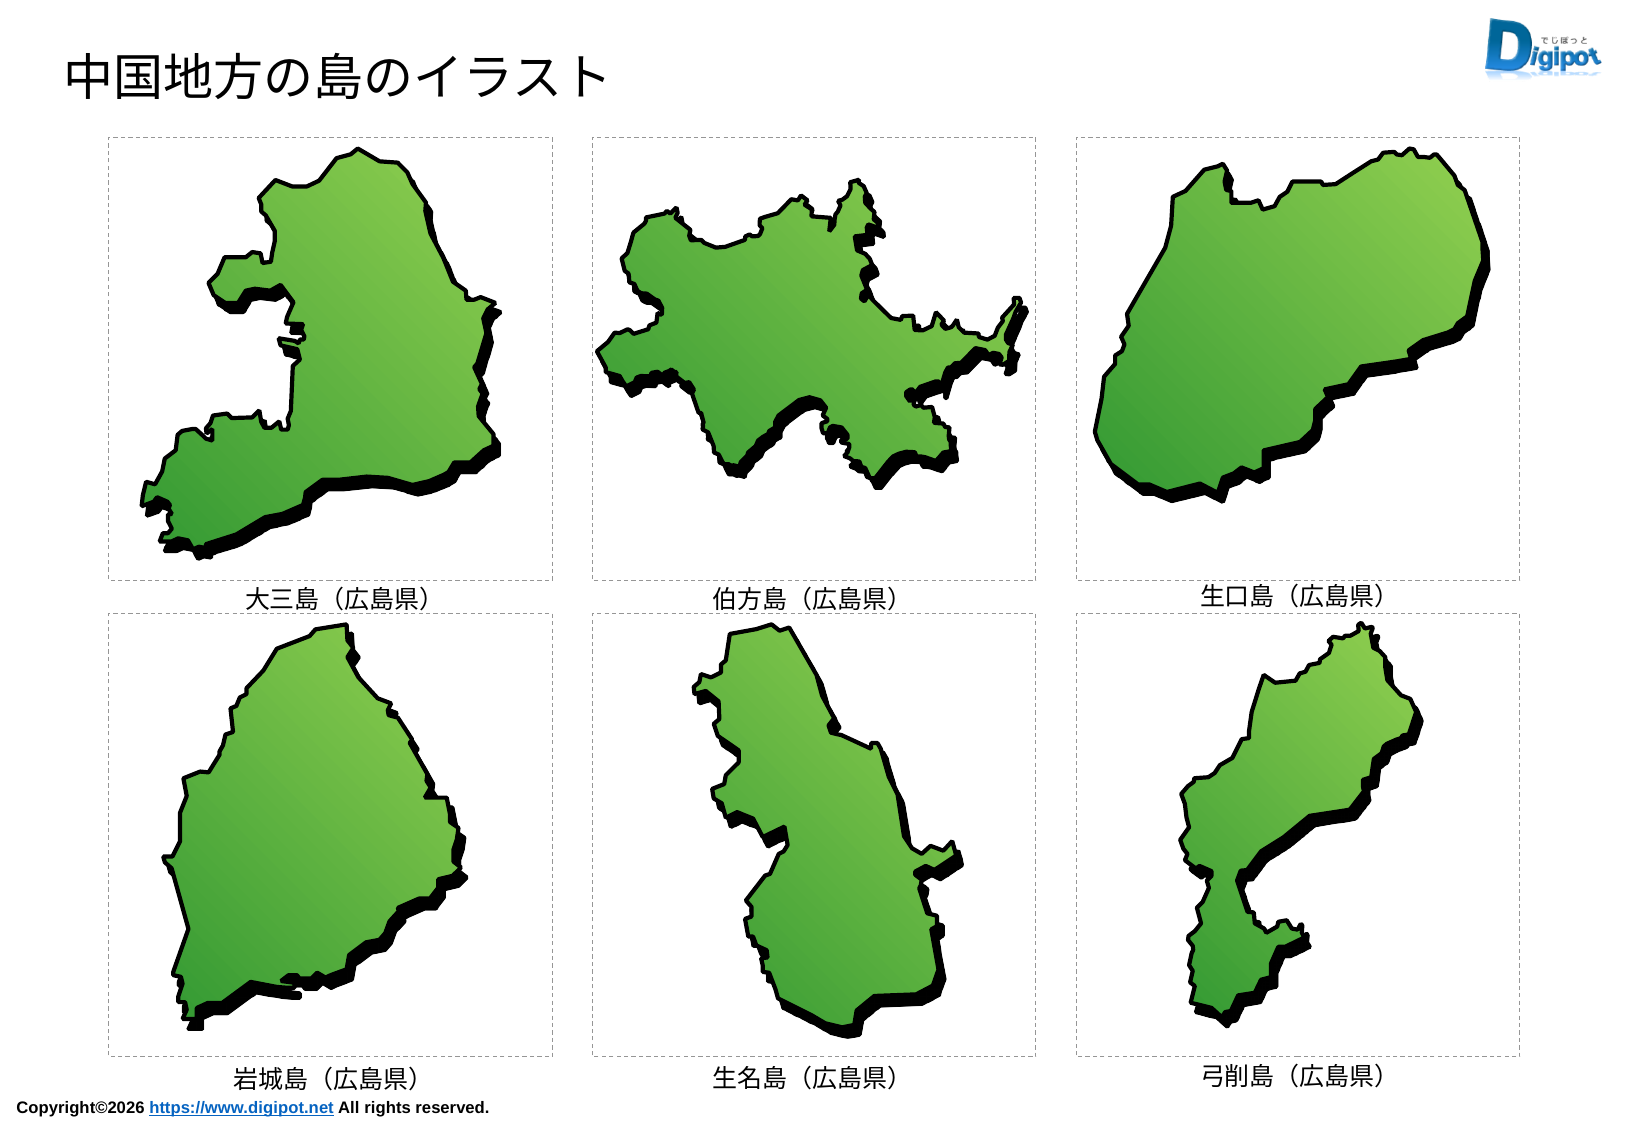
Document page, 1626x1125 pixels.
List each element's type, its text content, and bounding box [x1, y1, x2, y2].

text_box [595, 178, 1023, 480]
text_box [692, 623, 958, 1029]
text_box 生名島（広島県） [697, 1055, 928, 1100]
text_box 大三島（広島県） [230, 575, 460, 621]
text_box 中国地方の島のイラスト [48, 38, 628, 113]
text_box [140, 147, 497, 551]
text_box 弓削島（広島県） [1185, 1053, 1415, 1098]
text_box 生口島（広島県） [1185, 573, 1415, 619]
text_box 伯方島（広島県） [697, 575, 928, 621]
text_box [162, 623, 462, 1020]
text_box [1093, 147, 1485, 494]
text_box 岩城島（広島県） [218, 1056, 449, 1102]
text_box [1179, 621, 1418, 1019]
picture [1485, 18, 1602, 82]
